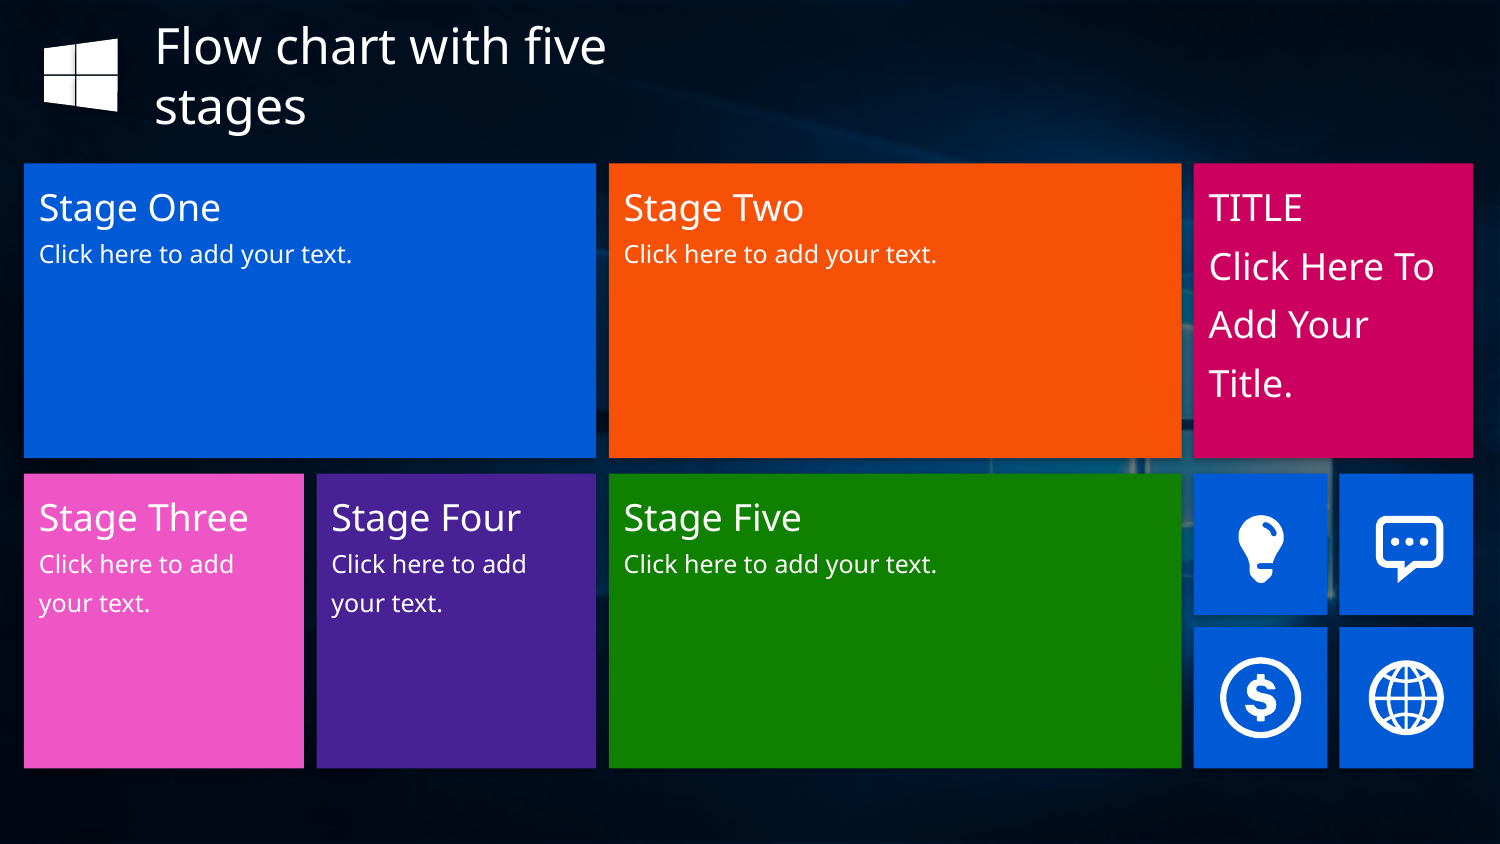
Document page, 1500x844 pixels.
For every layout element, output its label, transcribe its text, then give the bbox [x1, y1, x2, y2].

text_box [1238, 515, 1284, 584]
text_box Stage Five Click here to add your text. [608, 473, 1182, 769]
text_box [1219, 656, 1302, 739]
text_box [1339, 473, 1474, 616]
text_box Stage One Click here to add your text. [23, 163, 597, 459]
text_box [1375, 515, 1444, 584]
text_box Stage Four Click here to add your text. [316, 473, 597, 769]
text_box Stage Three Click here to add your text. [23, 473, 305, 769]
text_box [1339, 626, 1474, 769]
list Flow chart with five stages [140, 31, 725, 117]
text_box [1193, 626, 1328, 769]
picture [0, 0, 1500, 844]
text_box TITLE Click Here To Add Your Title. [1193, 163, 1474, 459]
text_box Stage Two Click here to add your text. [608, 163, 1182, 459]
text_box [1368, 660, 1444, 736]
text_box [1193, 473, 1328, 616]
